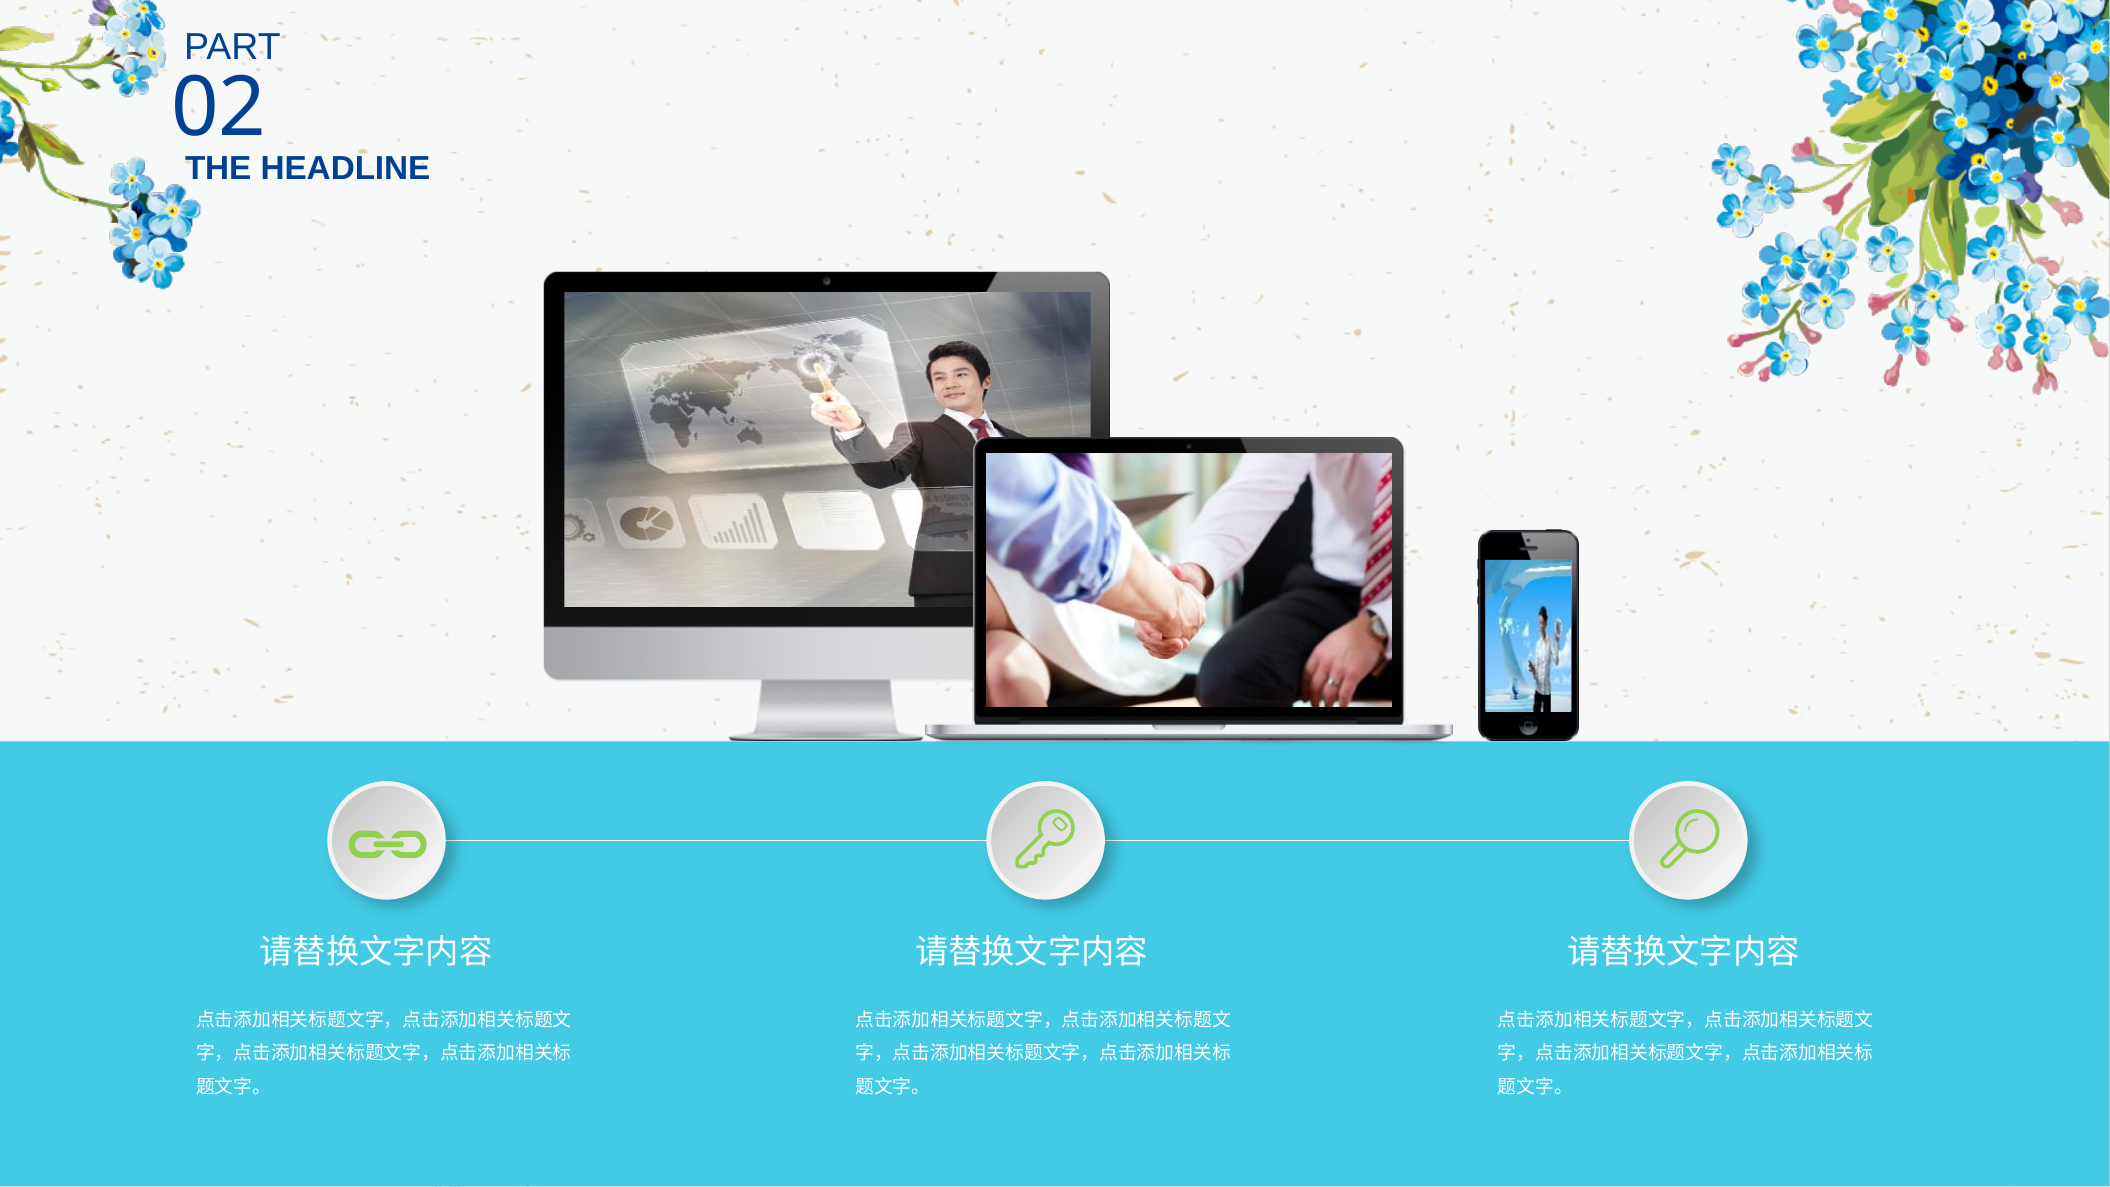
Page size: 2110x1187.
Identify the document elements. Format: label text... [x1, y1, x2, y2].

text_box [543, 271, 1579, 756]
picture [0, 0, 2110, 740]
text_box THE HEADLINE [170, 138, 446, 194]
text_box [181, 783, 594, 1102]
text_box 02 [156, 44, 281, 159]
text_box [1483, 783, 1895, 1102]
text_box PART [169, 14, 296, 75]
text_box [0, 740, 2110, 1187]
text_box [840, 783, 1253, 1102]
